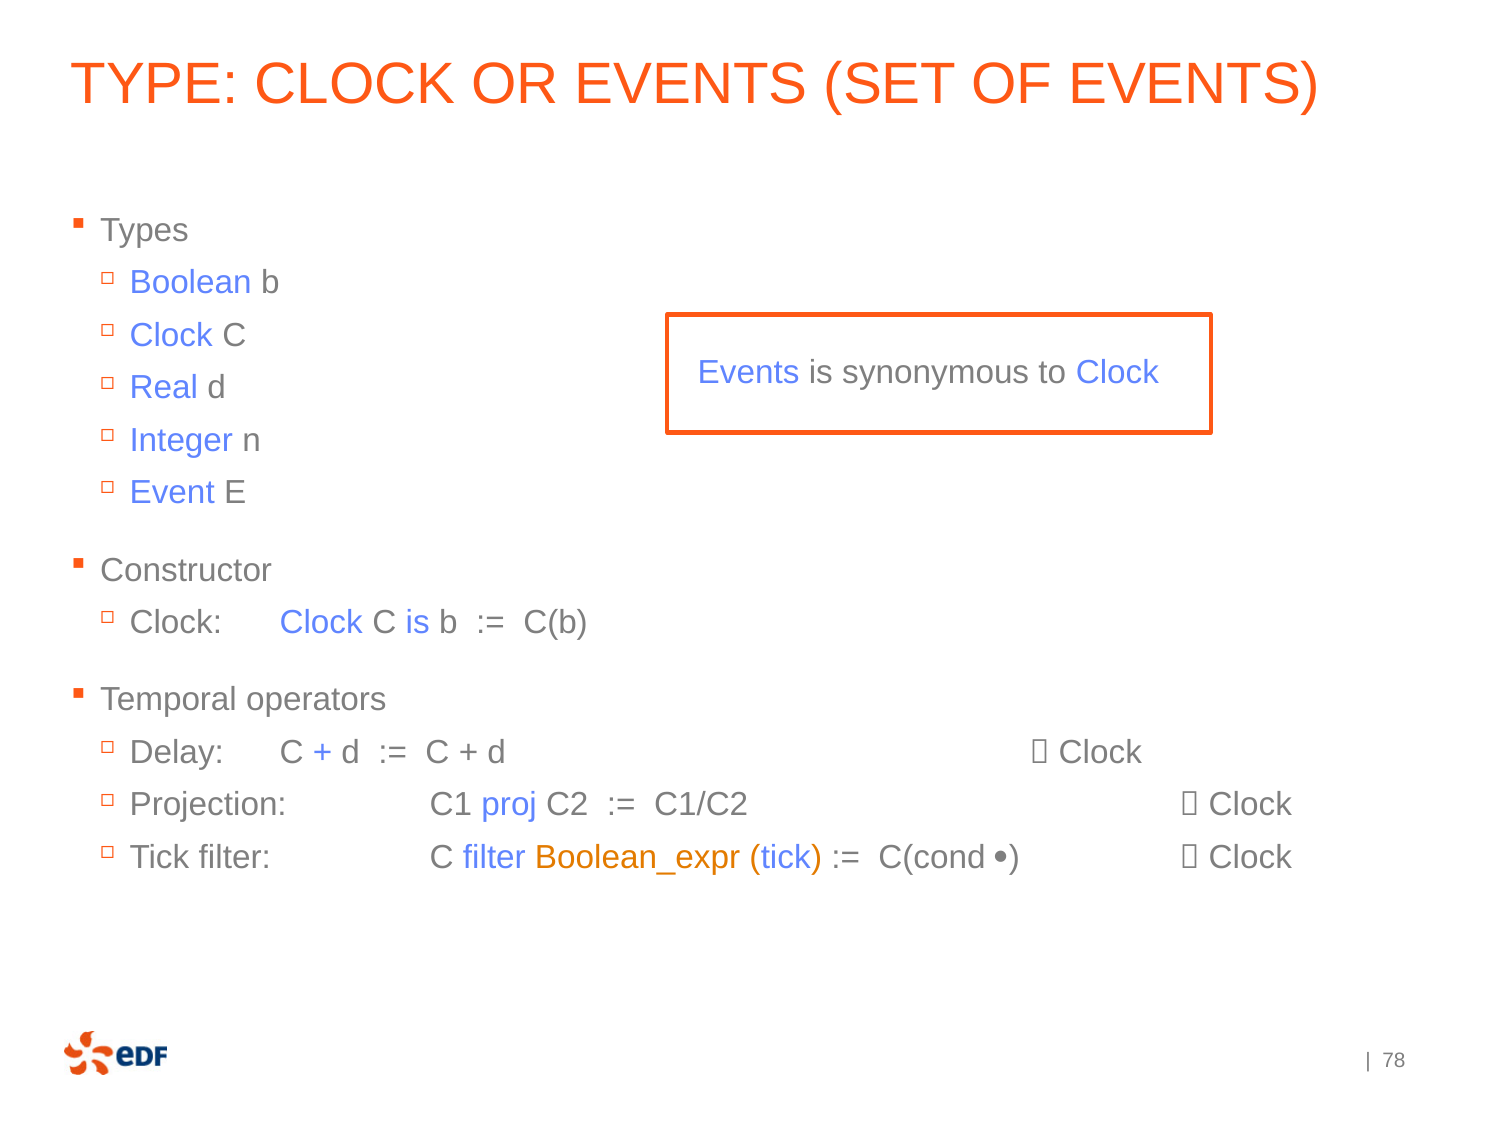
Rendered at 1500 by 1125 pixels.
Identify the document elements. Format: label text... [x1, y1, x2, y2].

title Type: Clock or EVENTS (set of events) [64, 45, 1436, 185]
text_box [619, 314, 1247, 433]
list Types Boolean b Clock C Real d Integer n Event E Constructor Clock: Clock C is b := C(b) Temporal operators Delay: C + d := C + d  Clock Projection: C1 proj C2 := C1/C2  Clock Tick filter: C filter Boolean_expr (tick) := C(cond )  Clock [64, 208, 1436, 1059]
picture [64, 1059, 167, 1075]
